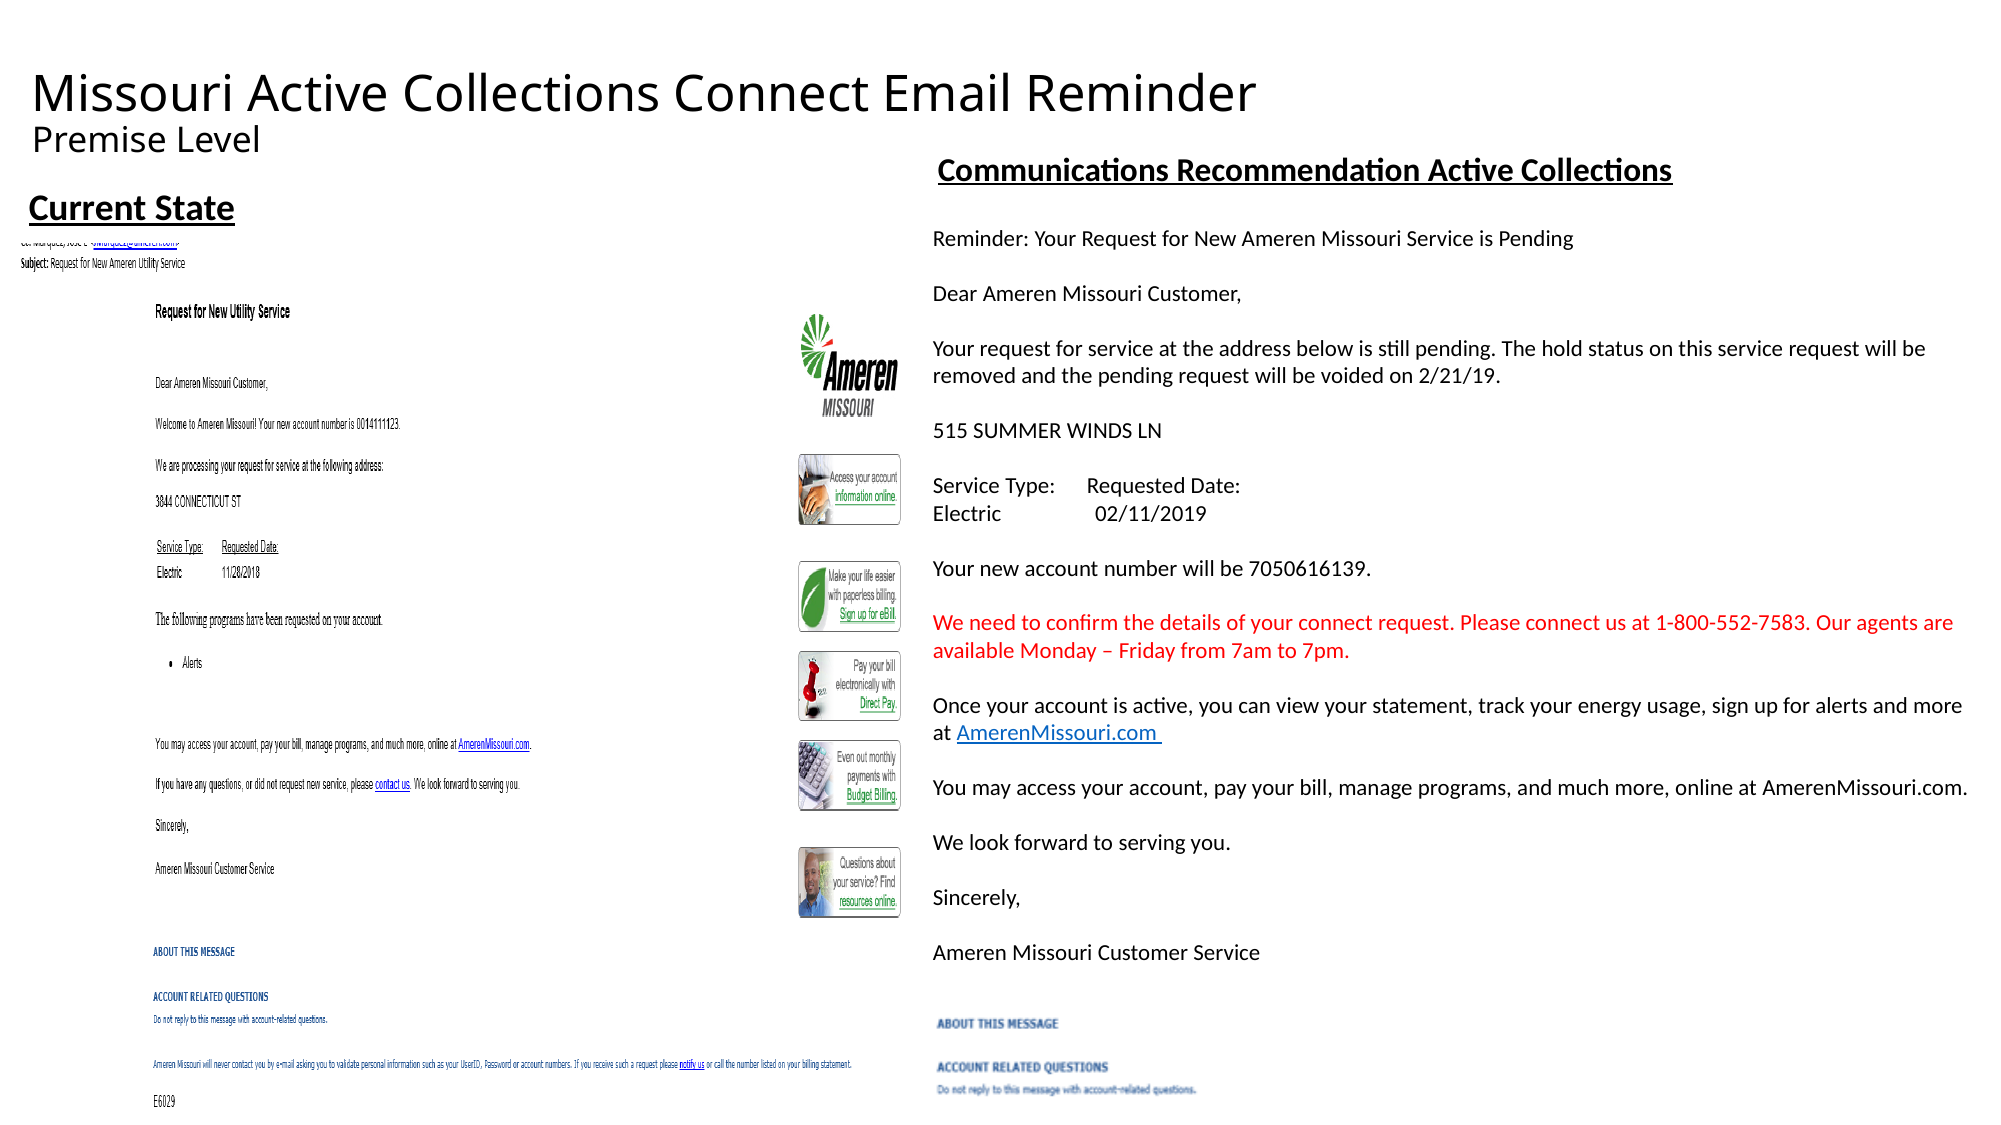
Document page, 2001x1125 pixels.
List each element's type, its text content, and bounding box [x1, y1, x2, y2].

text_box Communications Recommendation Active Collections [923, 140, 1689, 196]
picture [886, 995, 2000, 1125]
text_box Reminder: Your Request for New Ameren Missouri Service is Pending Dear Ameren Missouri Customer, Your request for service at the address below is still pending. The hold status on this service request will be removed and the pending request will be voided on 2/21/19. 515 SUMMER WINDS LN Service Type: Requested Date: Electric 02/11/2019 Your new account number will be 7050616139. We need to confirm the details of your connect request. Please connect us at 1-800-552-7583. Our agents are available Monday – Friday from 7am to 7pm. Once your account is active, you can view your statement, track your energy usage, sign up for alerts and more at AmerenMissouri.com You may access your account, pay your bill, manage programs, and much more, online at AmerenMissouri.com. We look forward to serving you. Sincerely, Ameren Missouri Customer Service [918, 216, 2000, 973]
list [16, 243, 919, 1125]
title Missouri Active Collections Connect Email Reminder Premise Level [16, 59, 2000, 169]
text_box Current State [13, 175, 251, 236]
